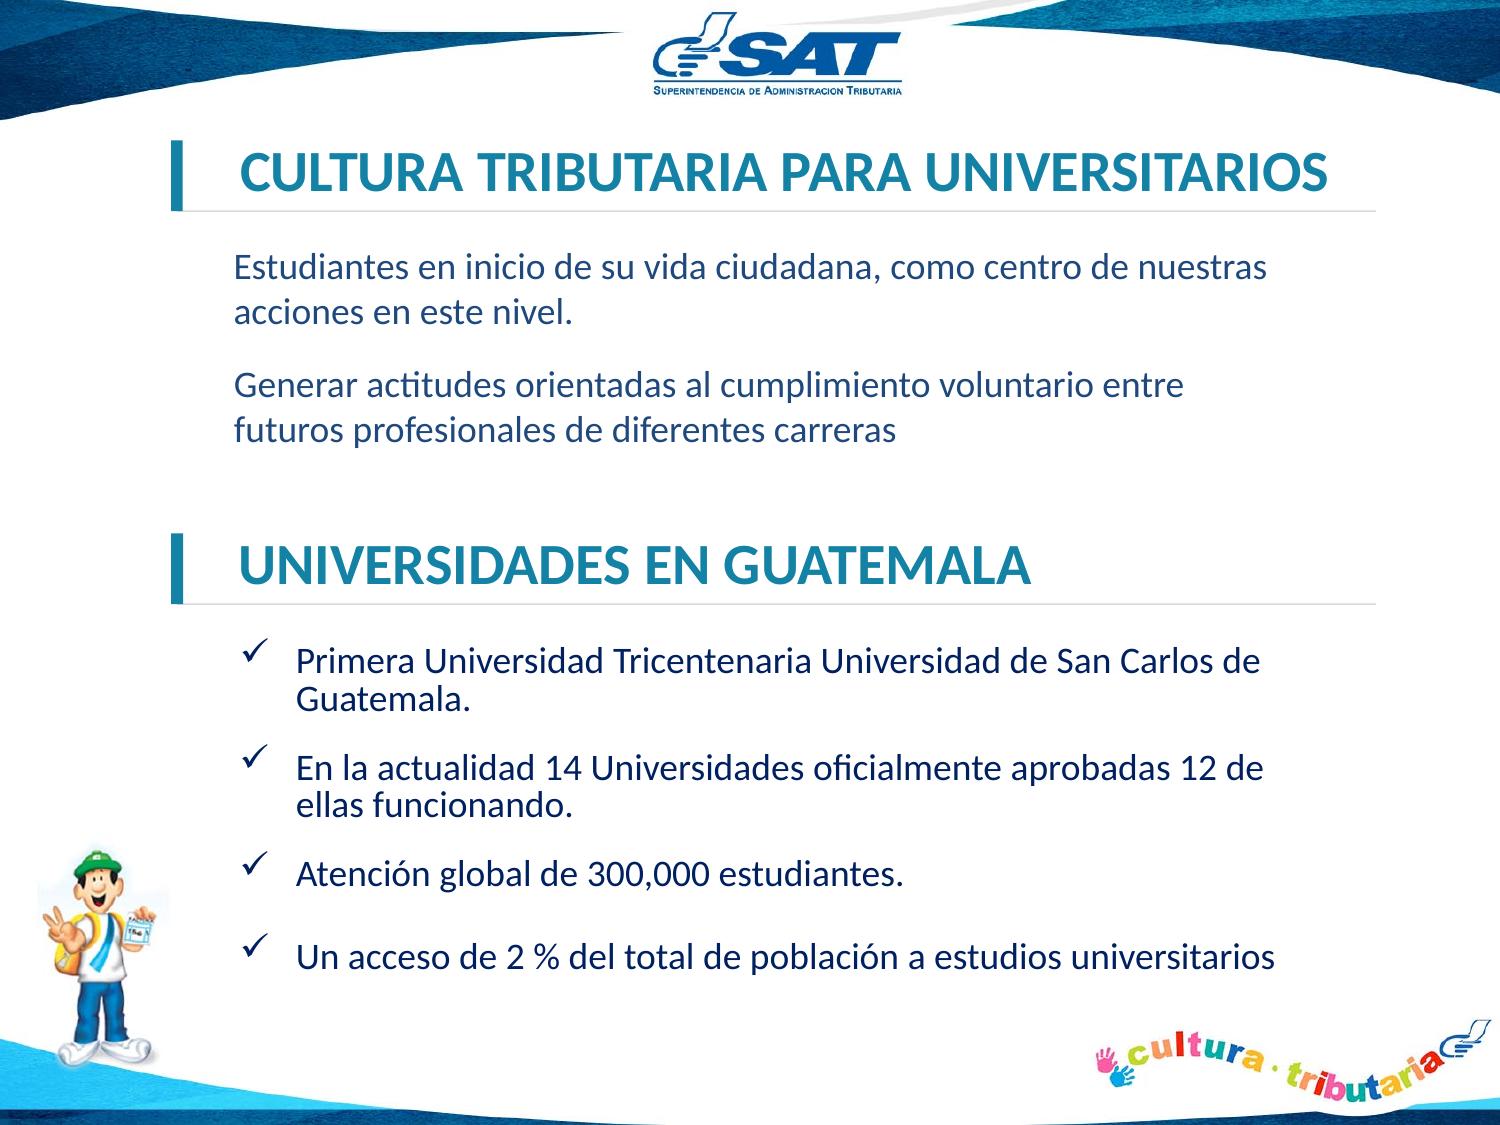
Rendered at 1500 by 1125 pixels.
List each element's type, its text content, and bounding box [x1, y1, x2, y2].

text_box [170, 125, 1377, 212]
text_box Primera Universidad Tricentenaria Universidad de San Carlos de Guatemala. [224, 636, 1365, 727]
text_box Generar actitudes orientadas al cumplimiento voluntario entre futuros profesionales de diferentes carreras [219, 353, 1317, 458]
text_box [169, 531, 185, 606]
text_box Un acceso de 2 % del total de población a estudios universitarios [224, 931, 1314, 984]
text_box Atención global de 300,000 estudiantes. [224, 849, 1294, 902]
text_box En la actualidad 14 Universidades oficialmente aprobadas 12 de ellas funcionando. [224, 742, 1324, 833]
picture [0, 0, 1500, 1125]
text_box Estudiantes en inicio de su vida ciudadana, como centro de nuestras acciones en este nivel. [218, 234, 1294, 340]
text_box UNIVERSIDADES EN GUATEMALA [223, 518, 1047, 603]
